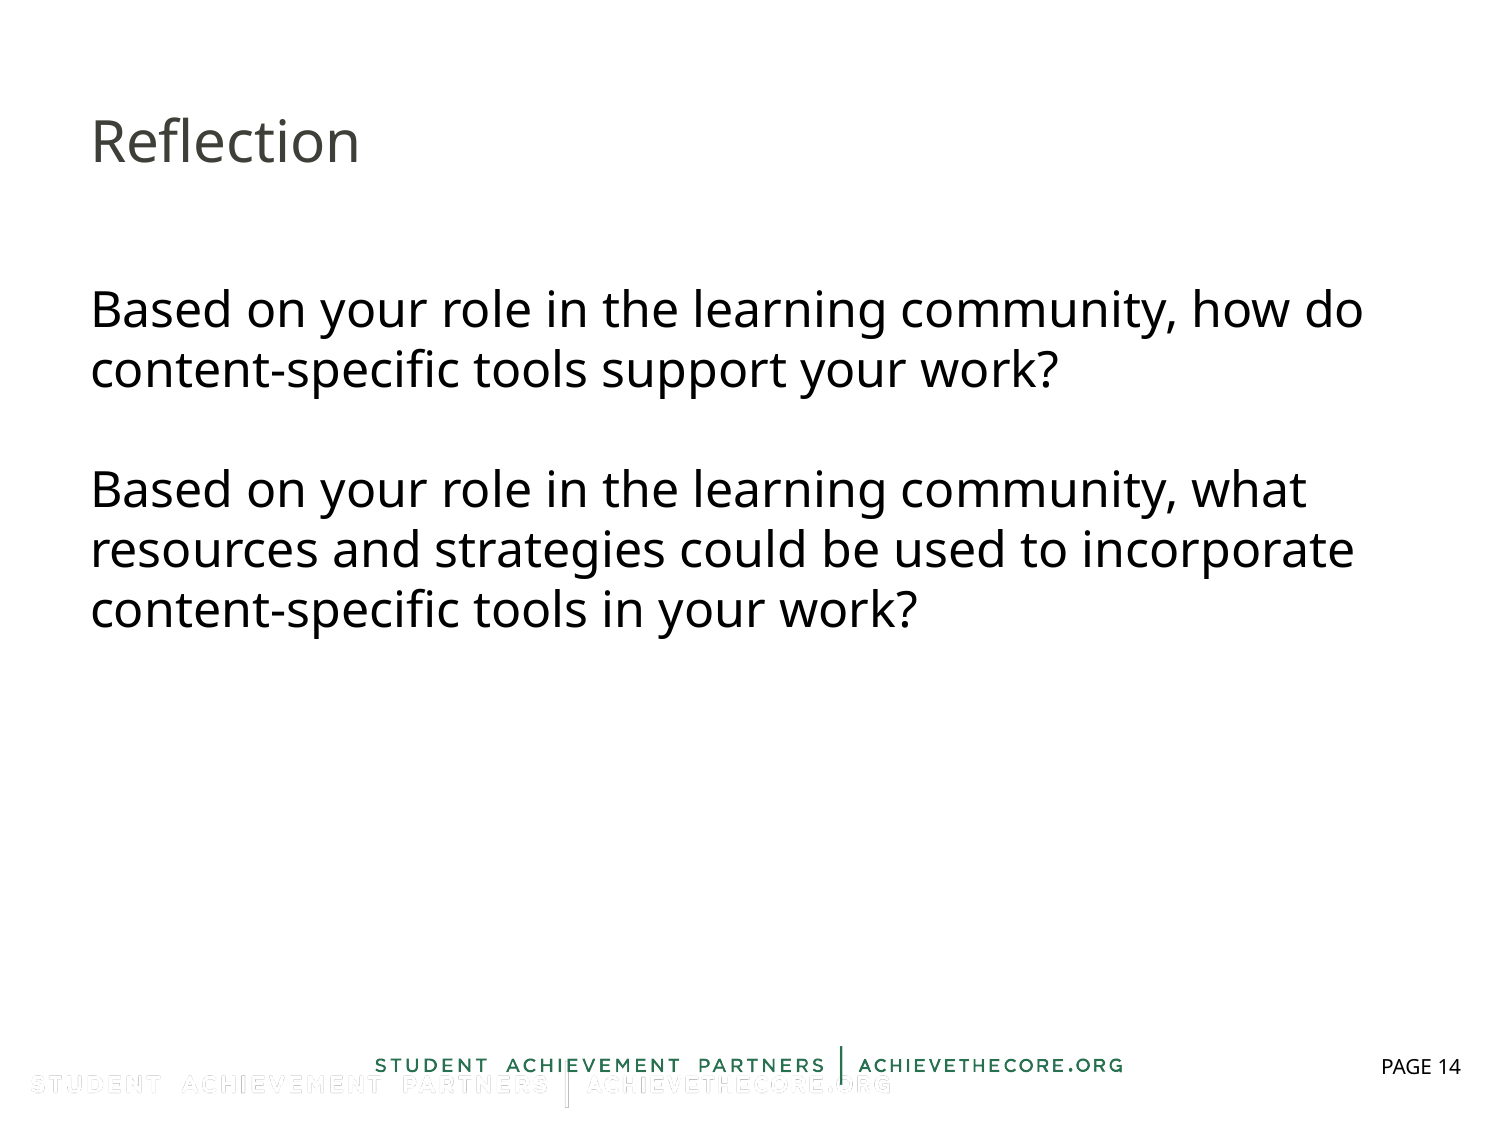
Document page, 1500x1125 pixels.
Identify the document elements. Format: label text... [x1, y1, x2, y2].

picture [375, 1046, 1122, 1085]
title Reflection [75, 45, 1425, 233]
list Based on your role in the learning community, how do content-specific tools support your work? Based on your role in the learning community, what resources and strategies could be used to incorporate content-specific tools in your work? [75, 262, 1425, 1005]
